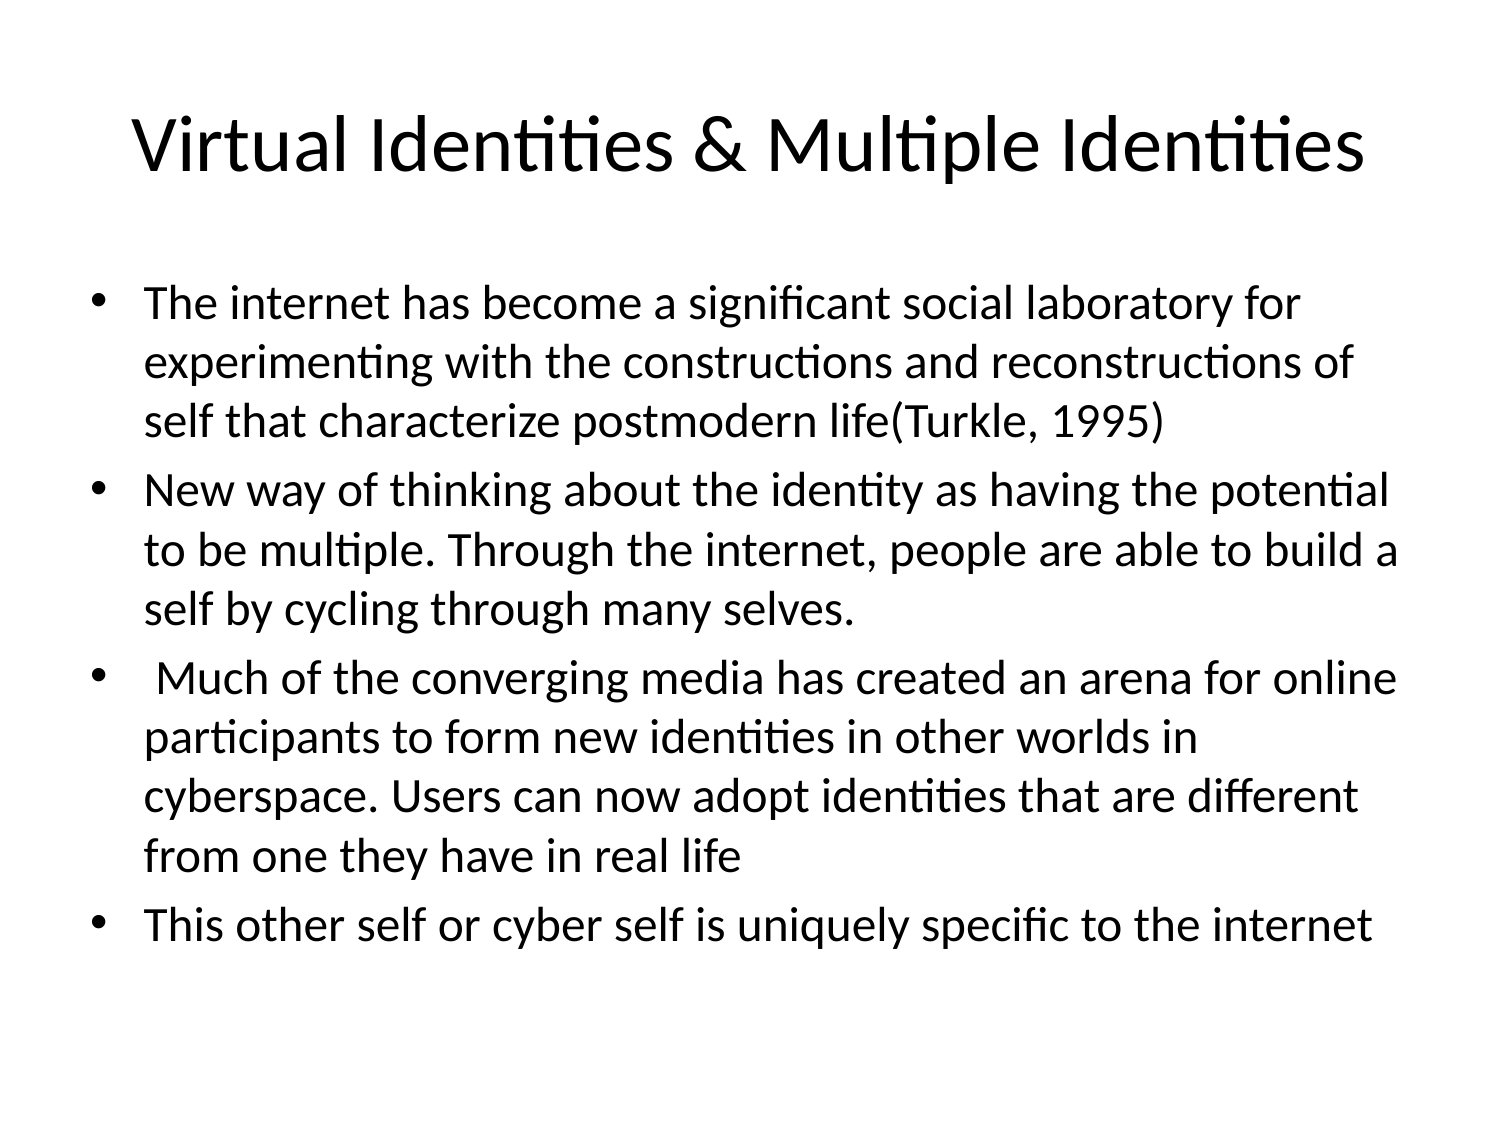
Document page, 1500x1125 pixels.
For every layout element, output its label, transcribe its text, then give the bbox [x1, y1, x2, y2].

list The internet has become a significant social laboratory for experimenting with the constructions and reconstructions of self that characterize postmodern life(Turkle, 1995) New way of thinking about the identity as having the potential to be multiple. Through the internet, people are able to build a self by cycling through many selves. Much of the converging media has created an arena for online participants to form new identities in other worlds in cyberspace. Users can now adopt identities that are different from one they have in real life This other self or cyber self is uniquely specific to the internet [75, 262, 1425, 1005]
title Virtual Identities & Multiple Identities [75, 45, 1425, 233]
